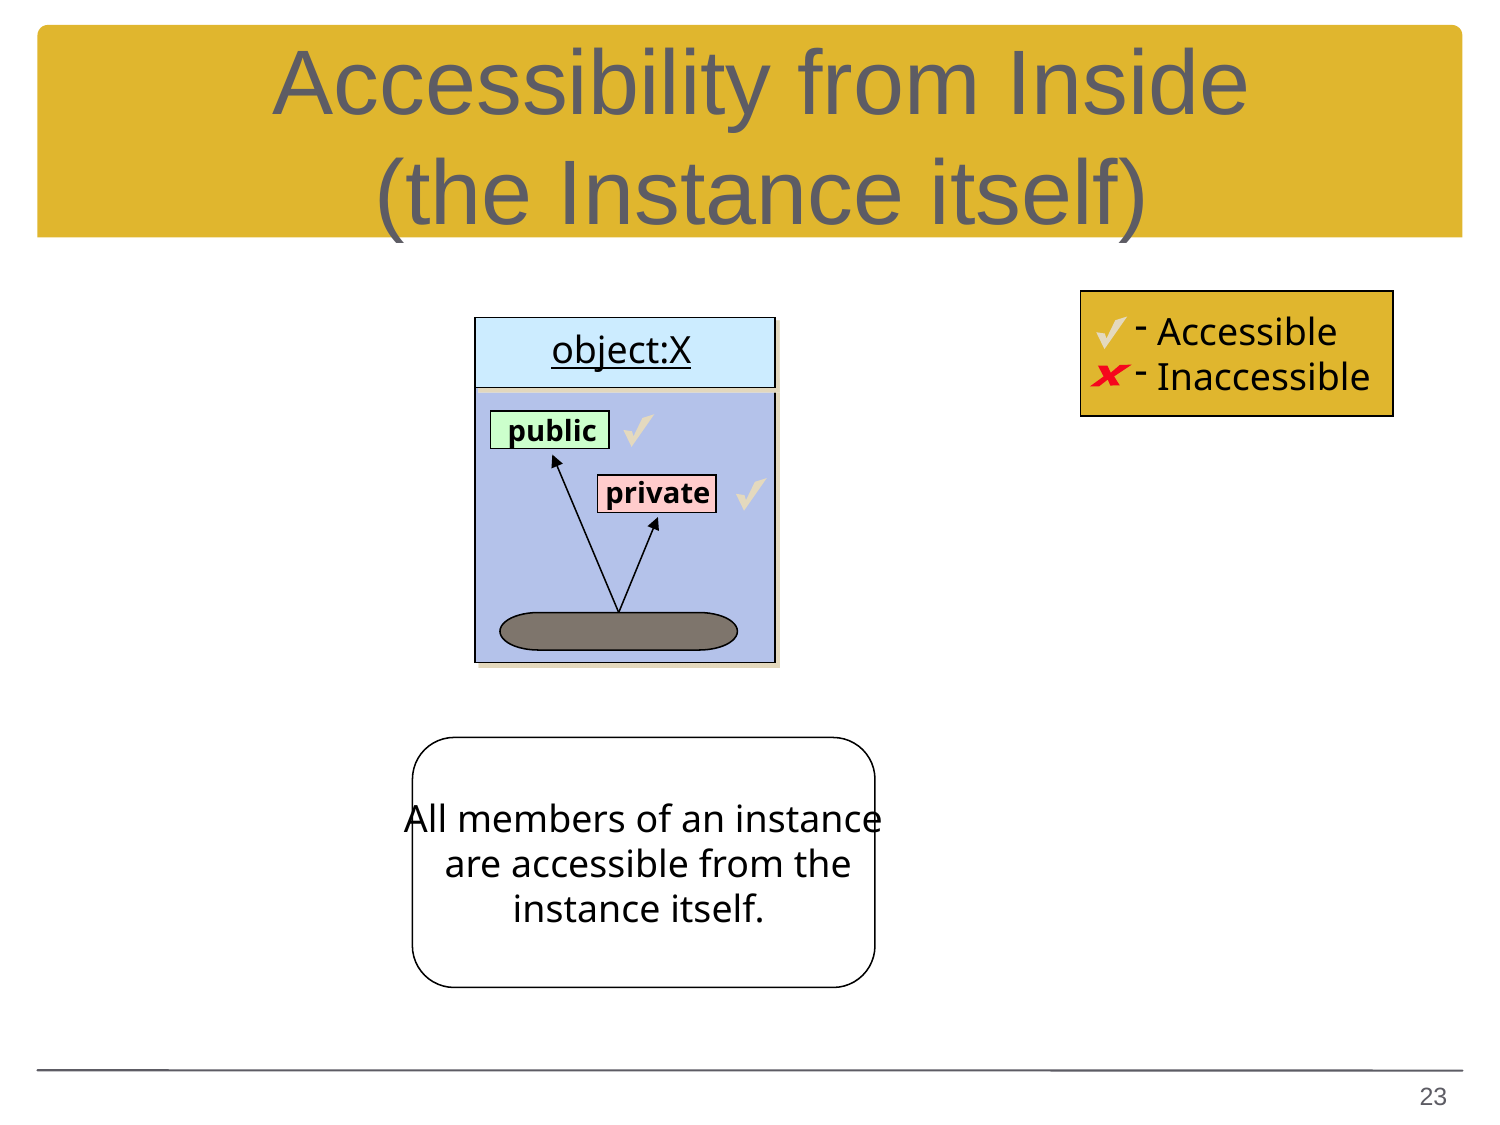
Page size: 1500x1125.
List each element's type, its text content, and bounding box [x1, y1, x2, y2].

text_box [474, 317, 776, 388]
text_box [1080, 290, 1394, 417]
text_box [552, 454, 606, 613]
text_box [490, 404, 651, 456]
slide_number 23 [1112, 1069, 1463, 1123]
text_box All members of an instance are accessible from the instance itself. [412, 737, 875, 988]
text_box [618, 517, 659, 613]
text_box [499, 612, 738, 651]
text_box Accessibility from Inside (the Instance itself) [75, 125, 1450, 250]
text_box [474, 399, 775, 663]
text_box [590, 467, 763, 518]
